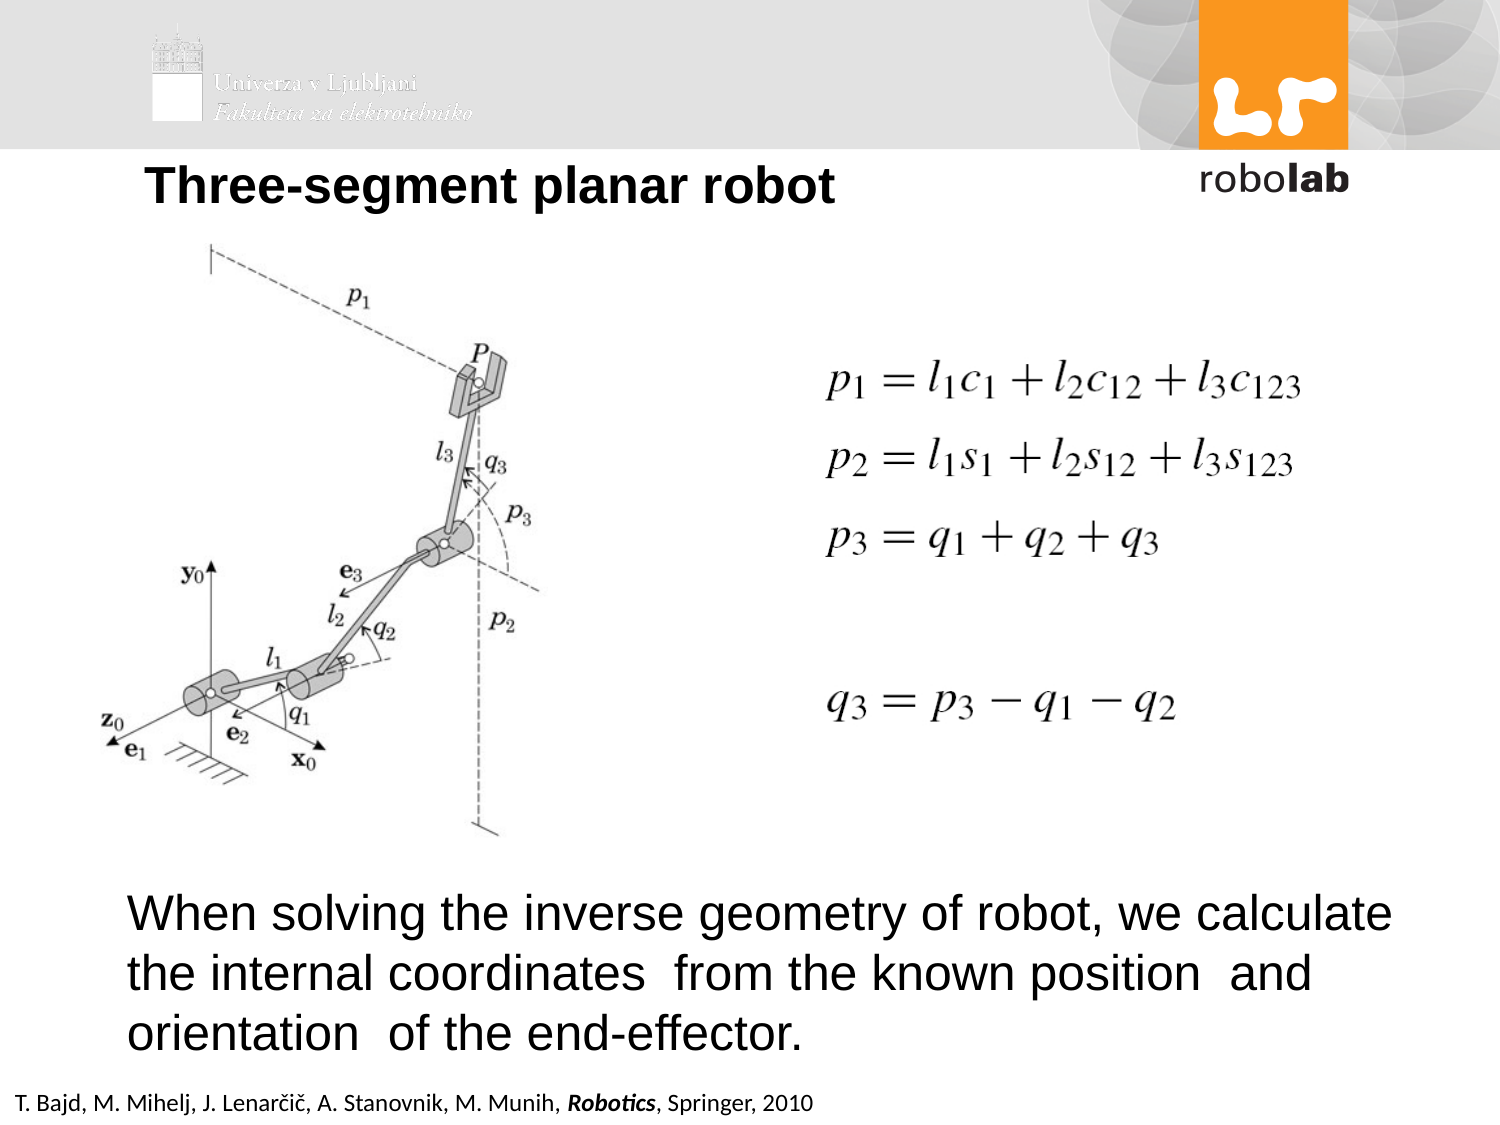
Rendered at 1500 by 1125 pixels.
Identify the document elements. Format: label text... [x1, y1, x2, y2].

picture [998, 0, 1500, 196]
picture [152, 23, 472, 94]
title Three-segment planar robot [129, 94, 1311, 272]
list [100, 243, 562, 865]
picture [797, 668, 1200, 752]
picture [797, 349, 1330, 569]
